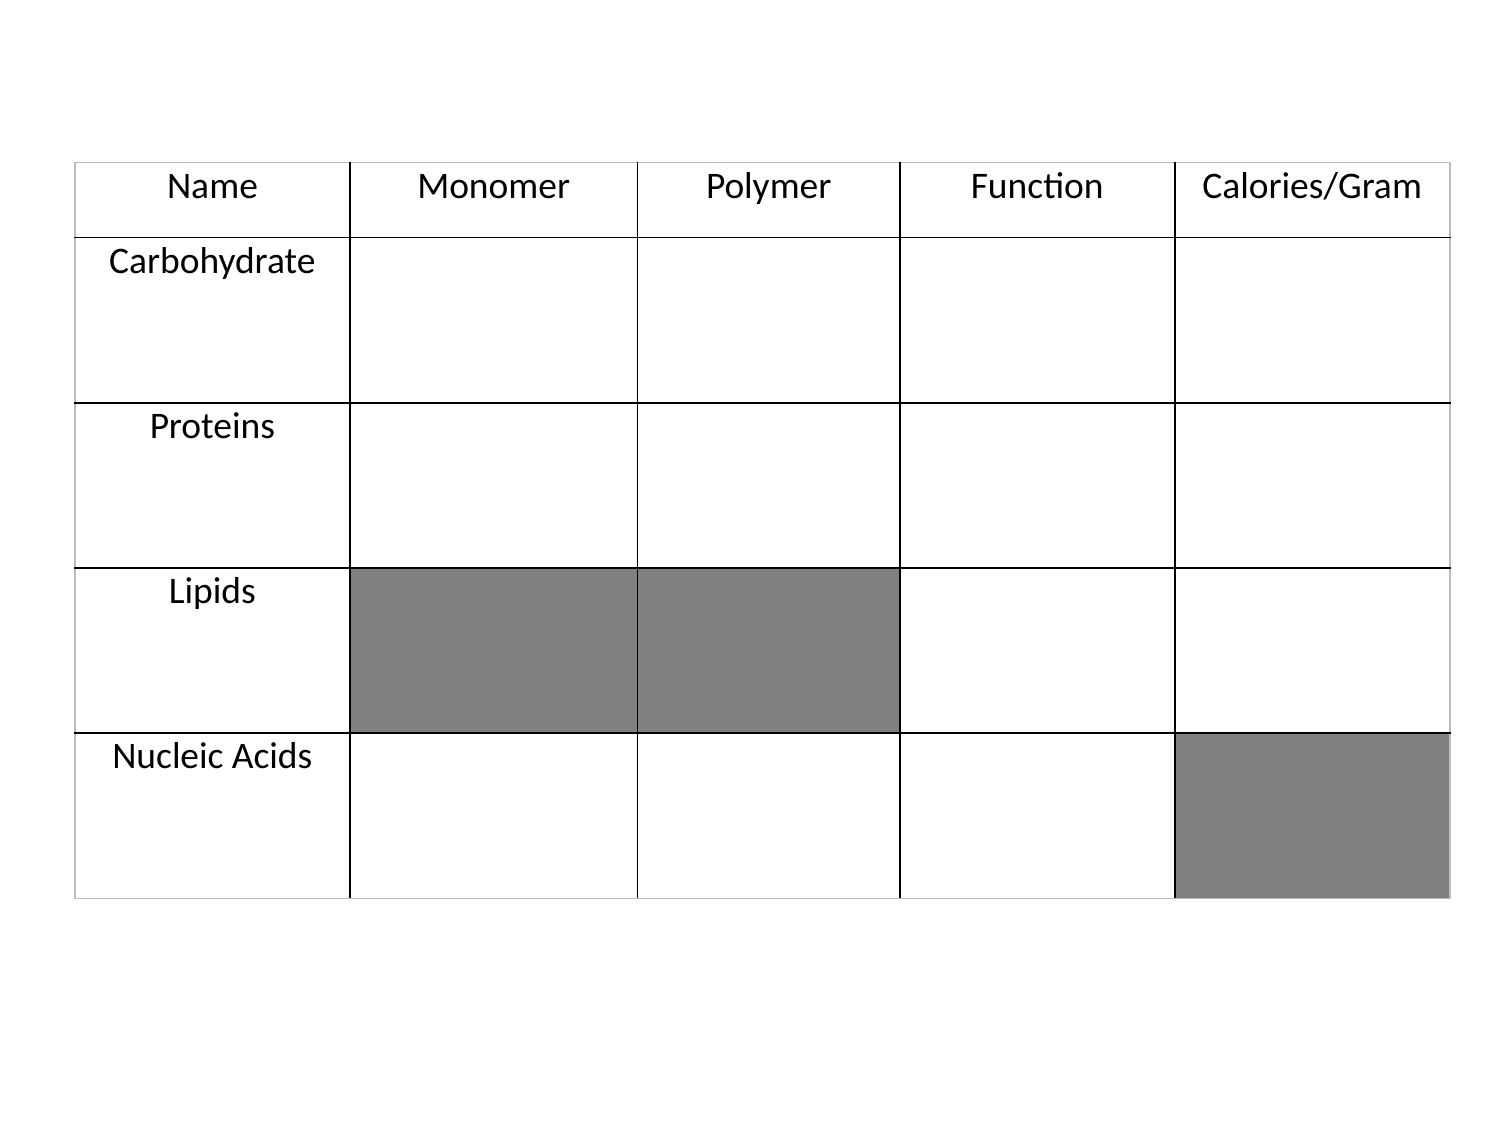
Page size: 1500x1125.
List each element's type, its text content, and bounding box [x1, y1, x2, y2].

table_cell [901, 569, 1174, 732]
table_cell [351, 734, 637, 898]
table_cell [901, 734, 1174, 898]
table_header Calories/Gram [1176, 163, 1449, 237]
table_cell Carbohydrate [76, 238, 349, 402]
table_cell [1176, 569, 1449, 732]
table_header Polymer [638, 163, 899, 237]
table_header Name [76, 163, 349, 237]
table_cell [638, 238, 899, 402]
table_cell [638, 569, 899, 732]
table_cell Proteins [76, 404, 349, 567]
table_cell [1176, 238, 1449, 402]
table_cell [351, 404, 637, 567]
table_cell [901, 238, 1174, 402]
table_cell [1176, 404, 1449, 567]
table_cell [638, 734, 899, 898]
table_cell [638, 404, 899, 567]
table_header Monomer [351, 163, 637, 237]
table_cell Lipids [76, 569, 349, 732]
table_cell [351, 238, 637, 402]
table_header Function [901, 163, 1174, 237]
table_cell [901, 404, 1174, 567]
table_cell Nucleic Acids [76, 734, 349, 898]
table_cell [1176, 734, 1449, 898]
table_cell [351, 569, 637, 732]
